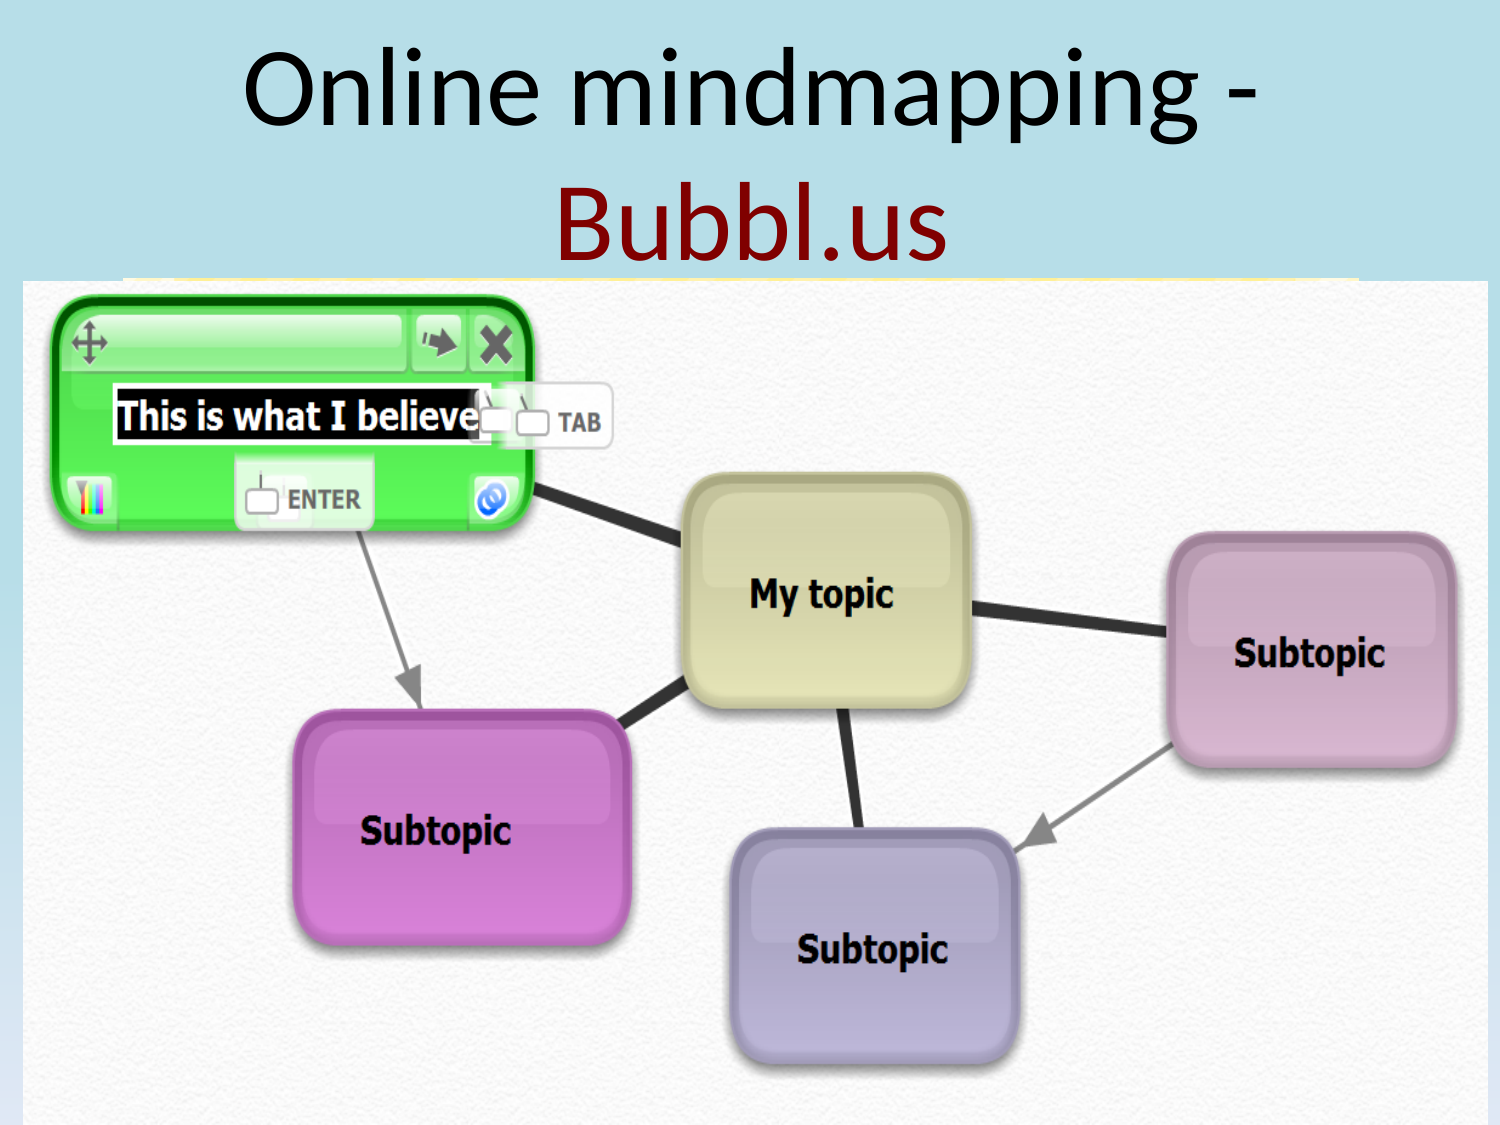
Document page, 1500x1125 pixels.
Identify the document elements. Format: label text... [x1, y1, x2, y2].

title Online mindmapping - Bubbl.us [76, 54, 1428, 243]
picture [23, 278, 1489, 1125]
